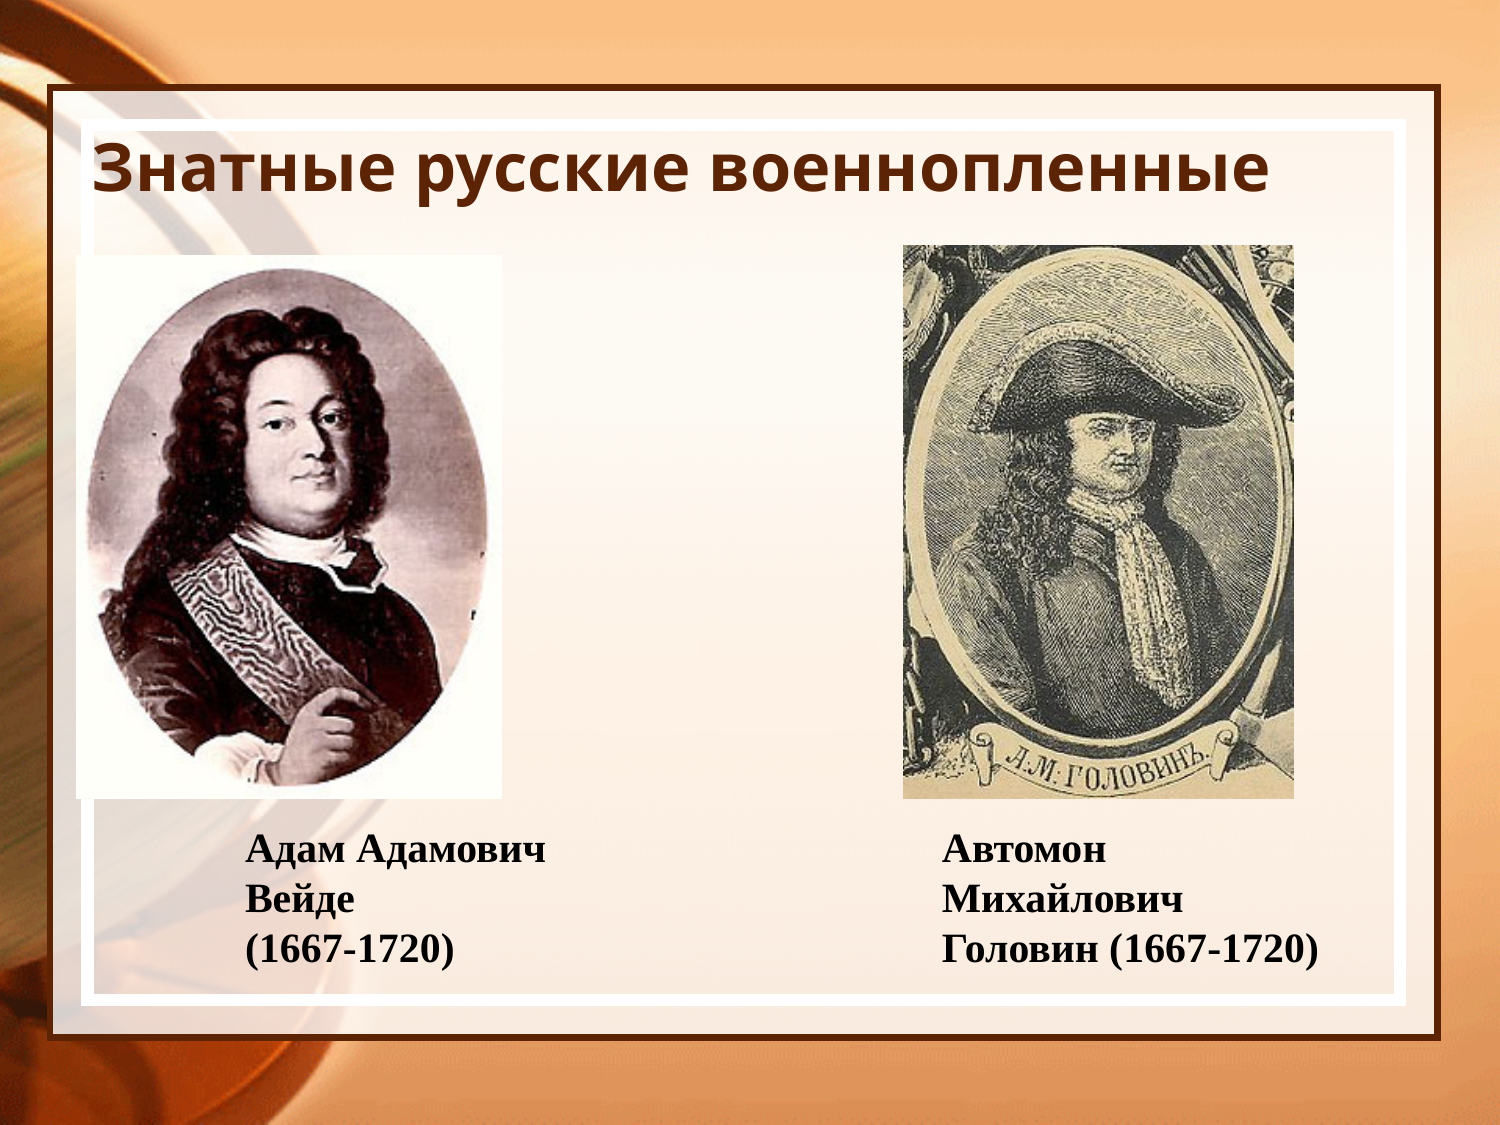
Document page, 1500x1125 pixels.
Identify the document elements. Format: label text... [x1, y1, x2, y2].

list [76, 254, 503, 799]
title Знатные русские военнопленные [76, 79, 1436, 250]
text_box Автомон Михайлович Головин (1667-1720) [927, 813, 1353, 979]
picture [0, 0, 1500, 1125]
text_box Адам Адамович Вейде (1667-1720) [230, 813, 573, 979]
